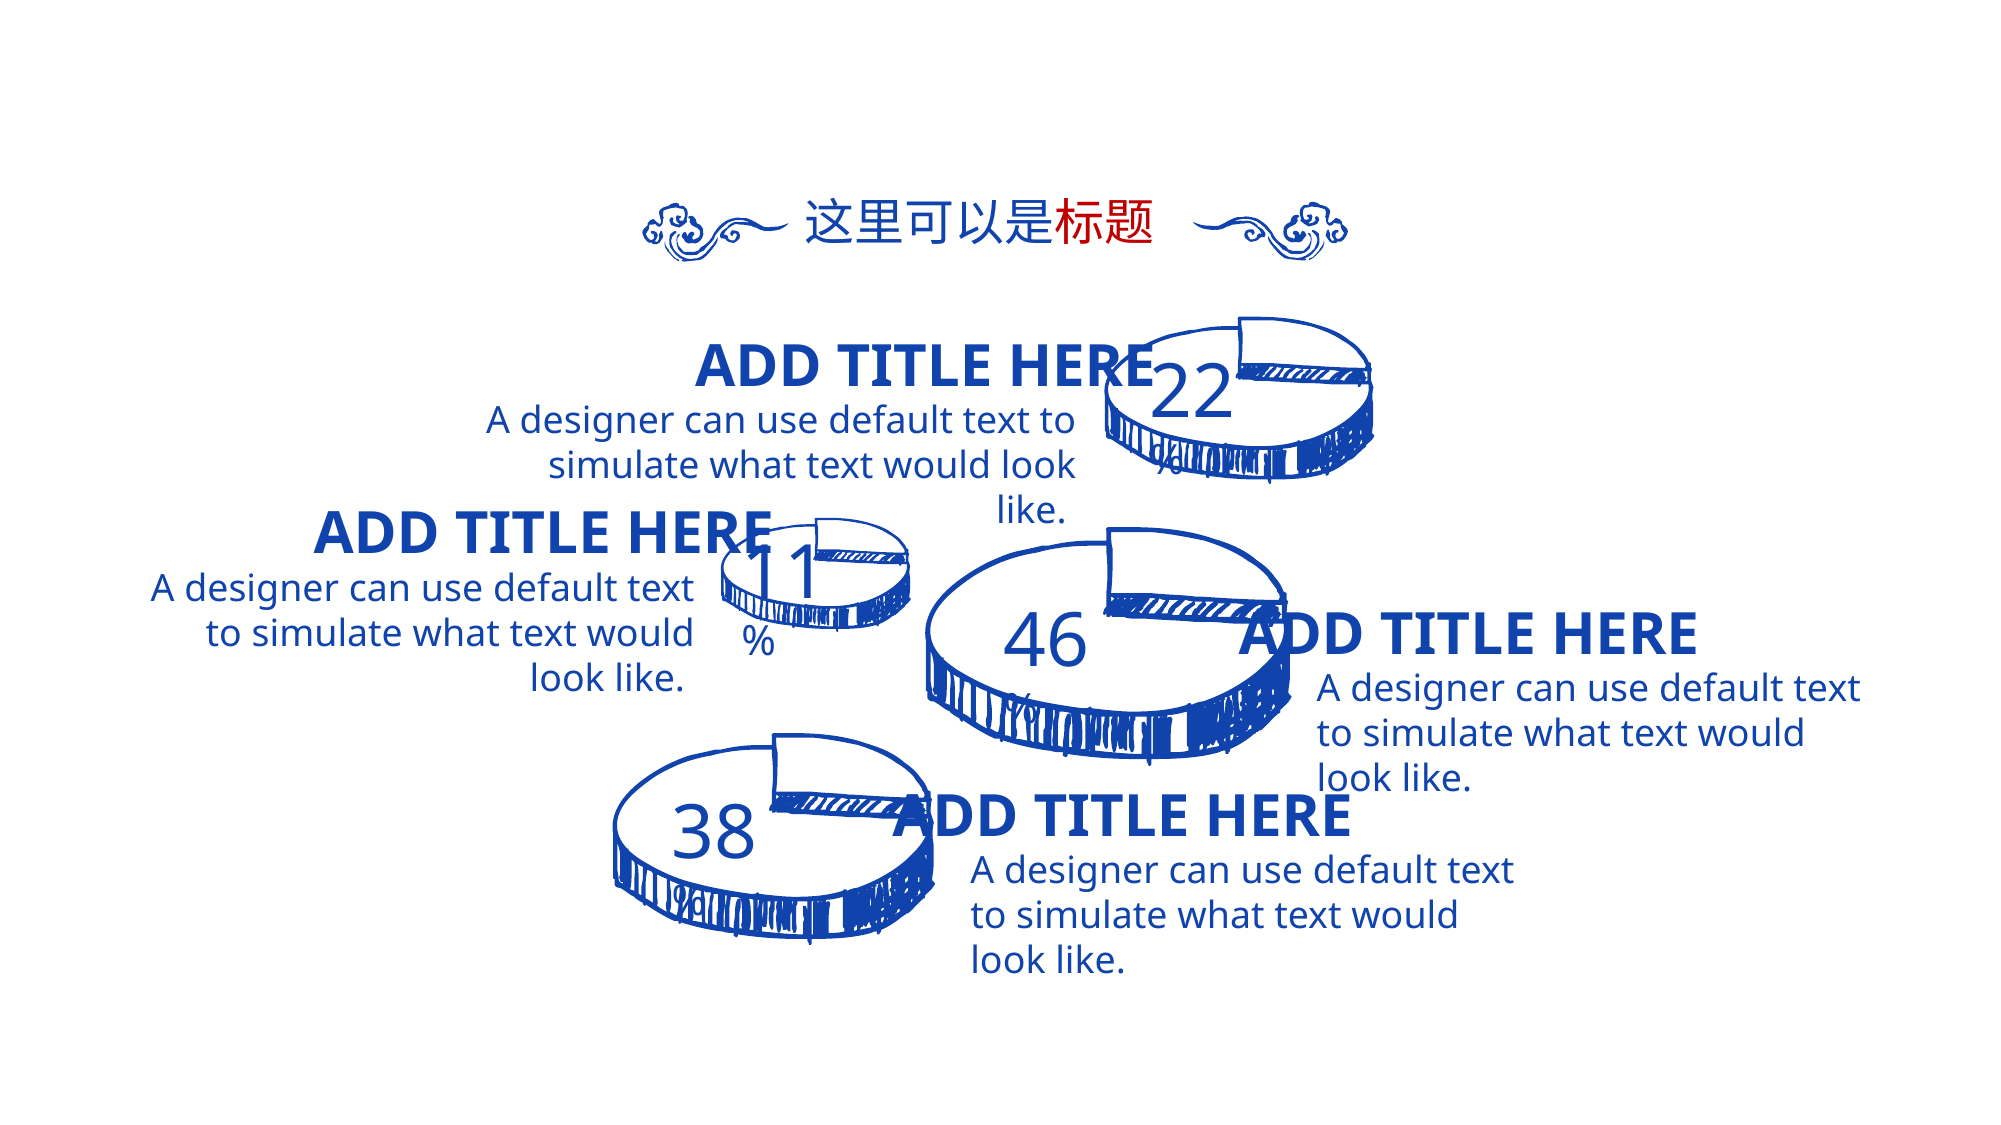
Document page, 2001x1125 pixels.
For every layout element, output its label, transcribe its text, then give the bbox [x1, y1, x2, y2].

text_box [953, 770, 1556, 945]
text_box [1166, 316, 1375, 485]
text_box 46% [988, 584, 1106, 740]
text_box [720, 554, 726, 602]
text_box [613, 732, 952, 944]
text_box [925, 526, 1306, 765]
text_box 38% [656, 776, 774, 932]
text_box [802, 582, 925, 700]
text_box [1109, 356, 1135, 420]
text_box [1105, 432, 1135, 483]
text_box [925, 527, 1292, 766]
text_box 11% [726, 516, 844, 672]
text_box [110, 487, 714, 663]
text_box [1105, 315, 1374, 386]
text_box [612, 733, 936, 945]
text_box [1258, 450, 1267, 475]
text_box 22% [1135, 335, 1252, 491]
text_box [1299, 588, 1902, 763]
text_box [1104, 350, 1135, 454]
text_box [1252, 381, 1368, 446]
text_box [1272, 439, 1374, 483]
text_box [642, 183, 1348, 263]
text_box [471, 320, 1095, 495]
text_box [844, 518, 911, 629]
